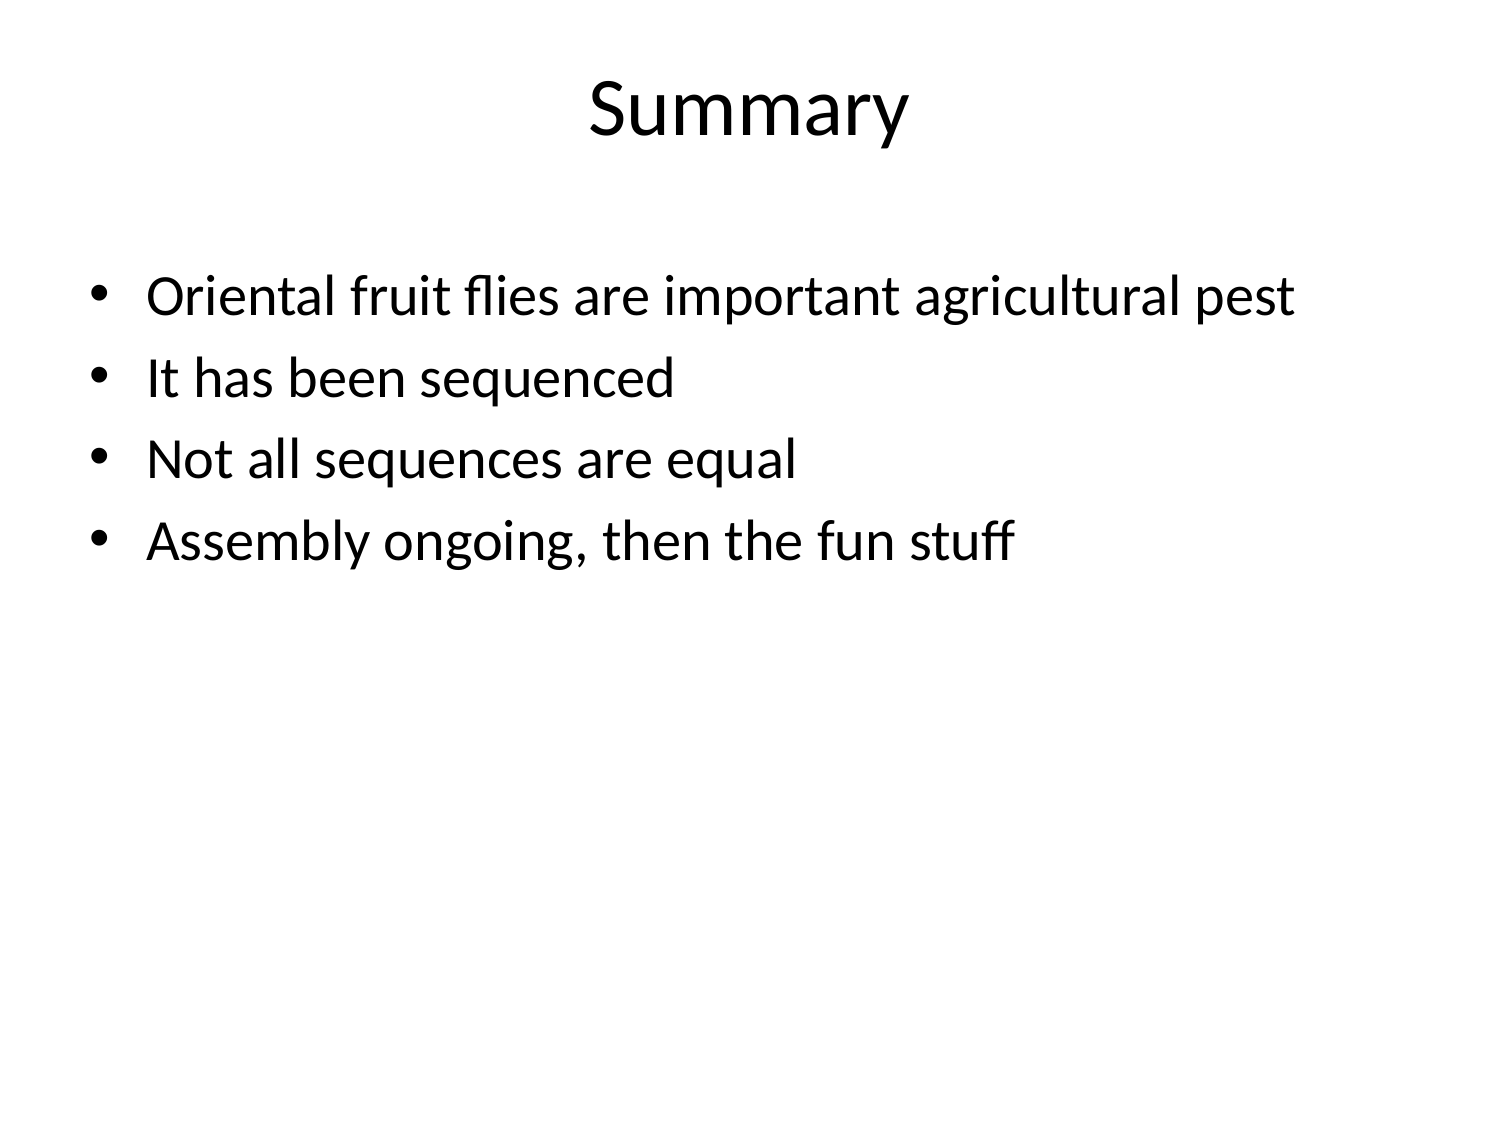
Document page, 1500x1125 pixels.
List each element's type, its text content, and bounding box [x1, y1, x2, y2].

text_box Oriental fruit flies are important agricultural pest It has been sequenced Not all sequences are equal Assembly ongoing, then the fun stuff [74, 249, 1425, 675]
text_box Summary [74, 45, 1425, 233]
